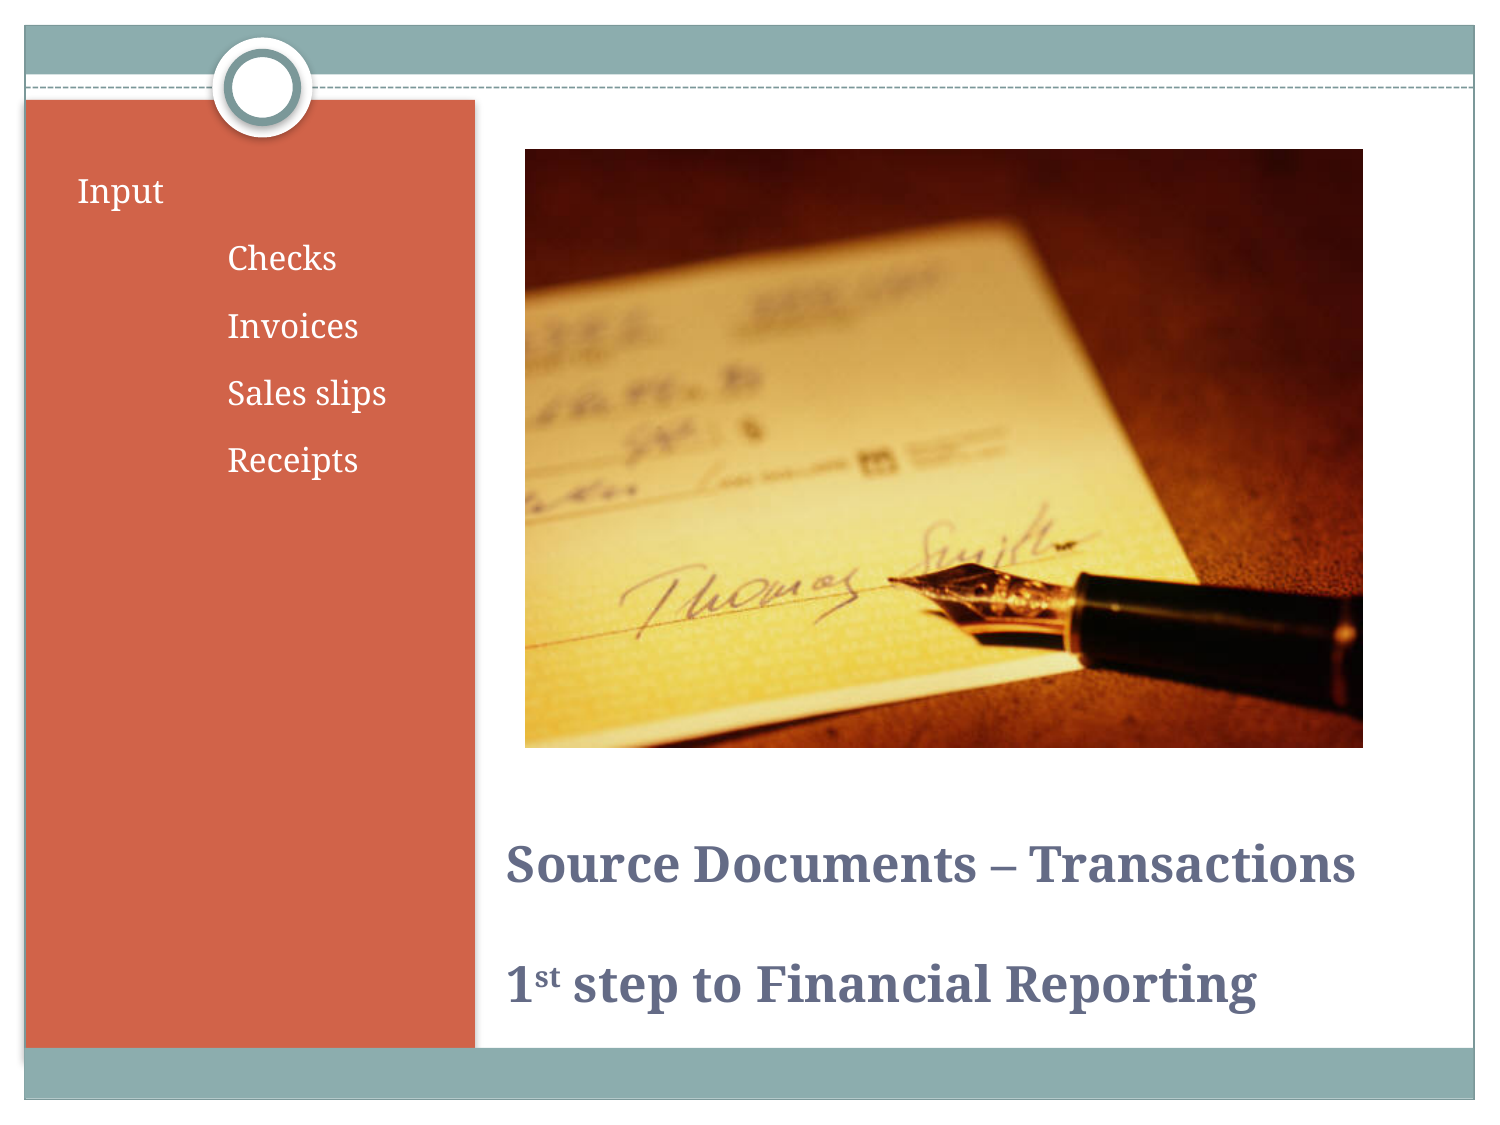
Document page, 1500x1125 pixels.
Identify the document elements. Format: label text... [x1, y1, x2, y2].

list Input Checks Invoices Sales slips Receipts [62, 162, 463, 1025]
title Source Documents – Transactions 1st step to Financial Reporting [492, 825, 1455, 1025]
picture [524, 149, 1363, 748]
